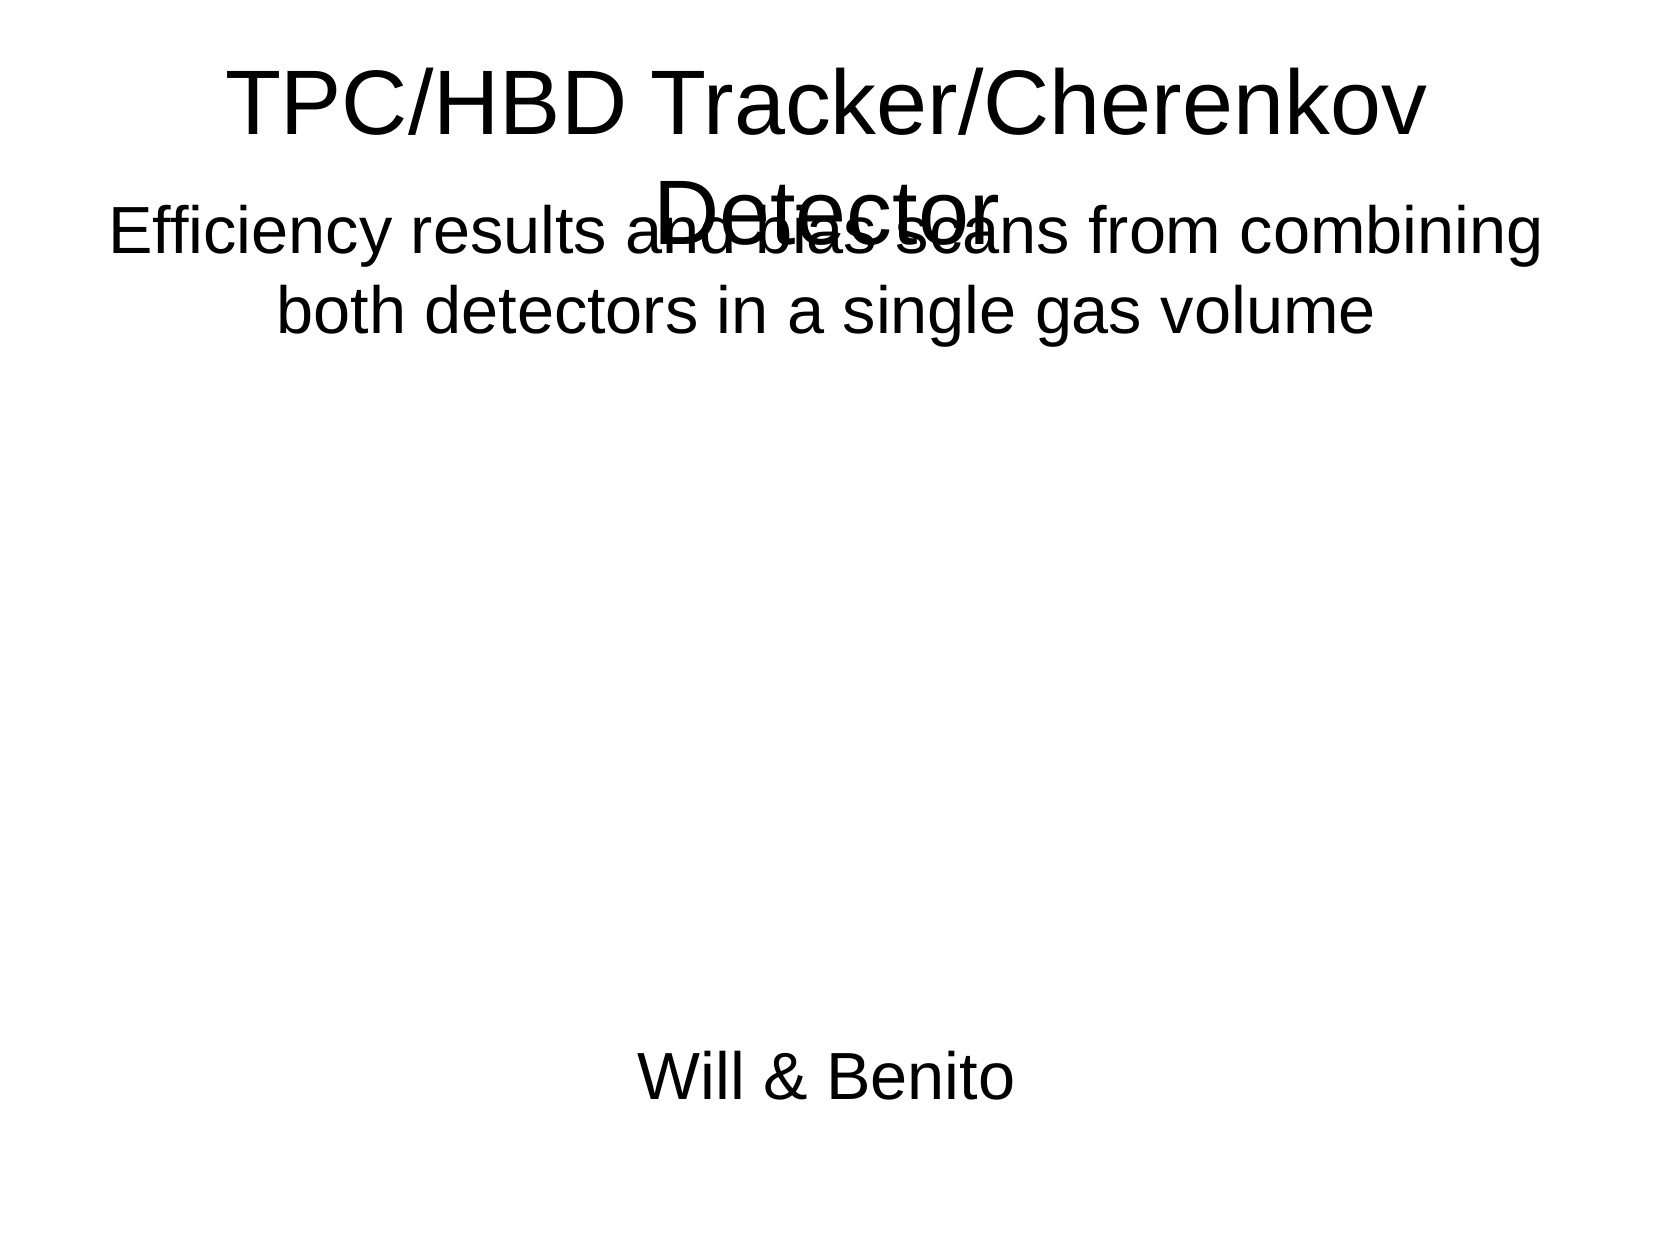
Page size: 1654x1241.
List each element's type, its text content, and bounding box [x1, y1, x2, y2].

subtitle Efficiency results and bias scans from combining both detectors in a single gas volume Will & Benito [82, 186, 1571, 1114]
title TPC/HBD Tracker/Cherenkov Detector [82, 42, 1571, 186]
